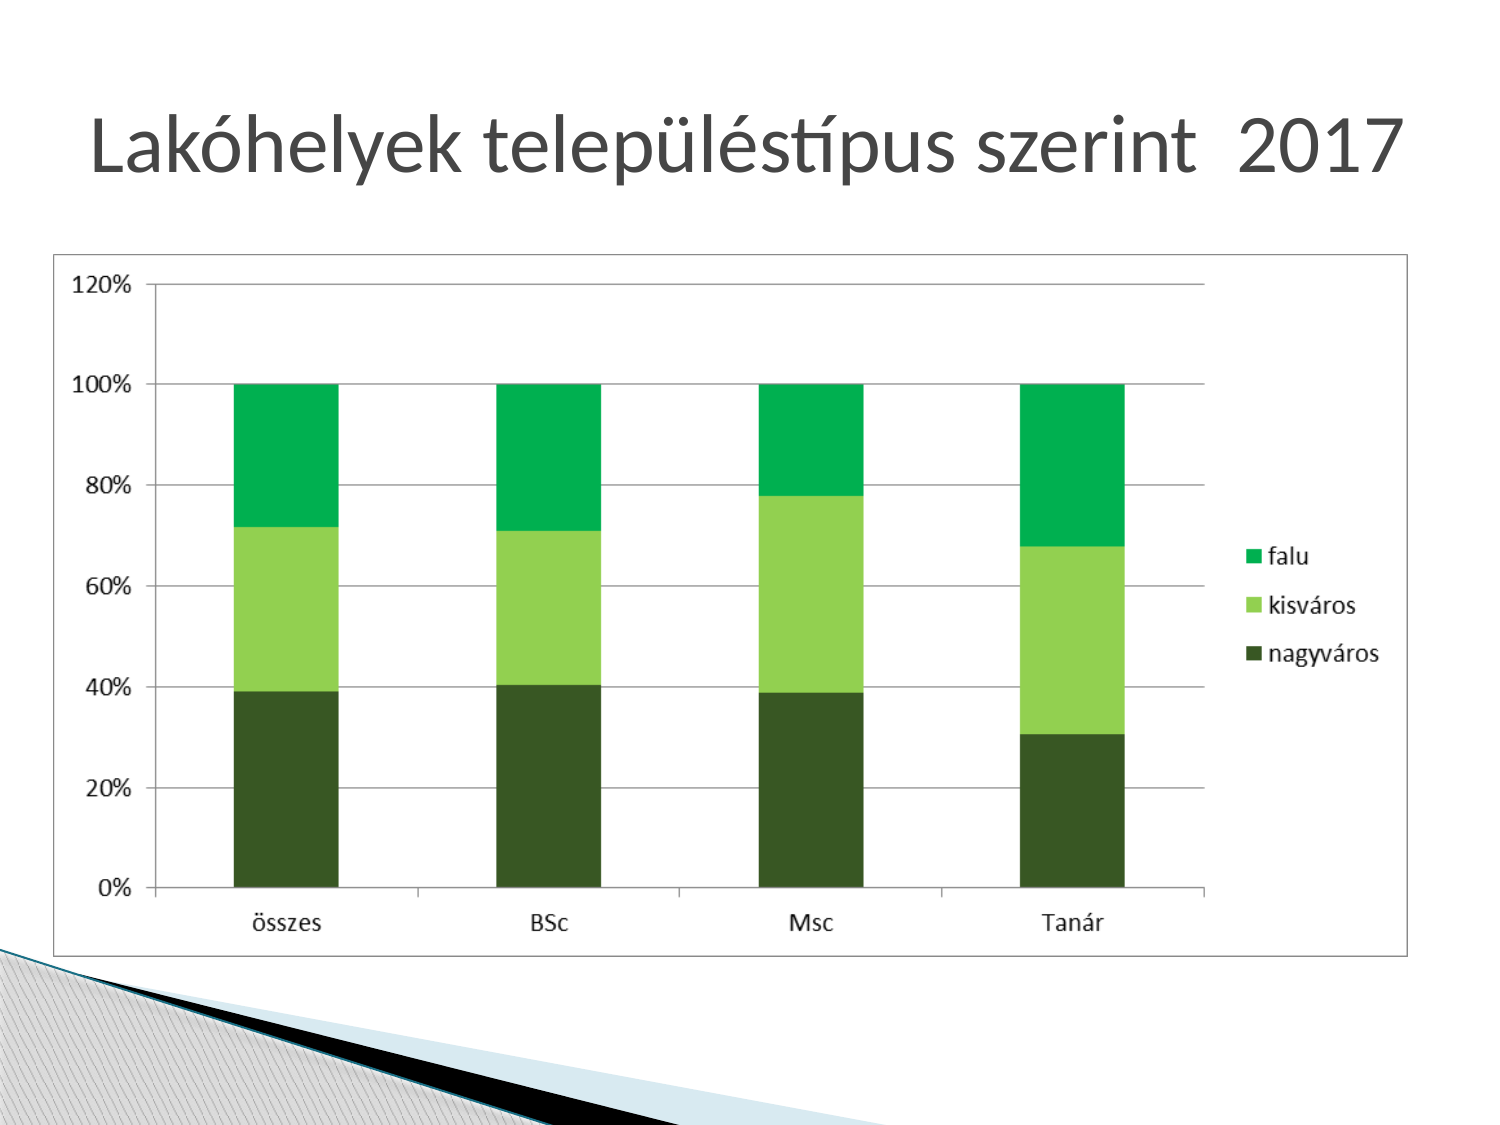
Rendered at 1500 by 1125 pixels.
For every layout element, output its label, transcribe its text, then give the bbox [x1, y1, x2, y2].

title Lakóhelyek településtípus szerint 2017 [75, 45, 1425, 233]
picture [52, 254, 1408, 957]
